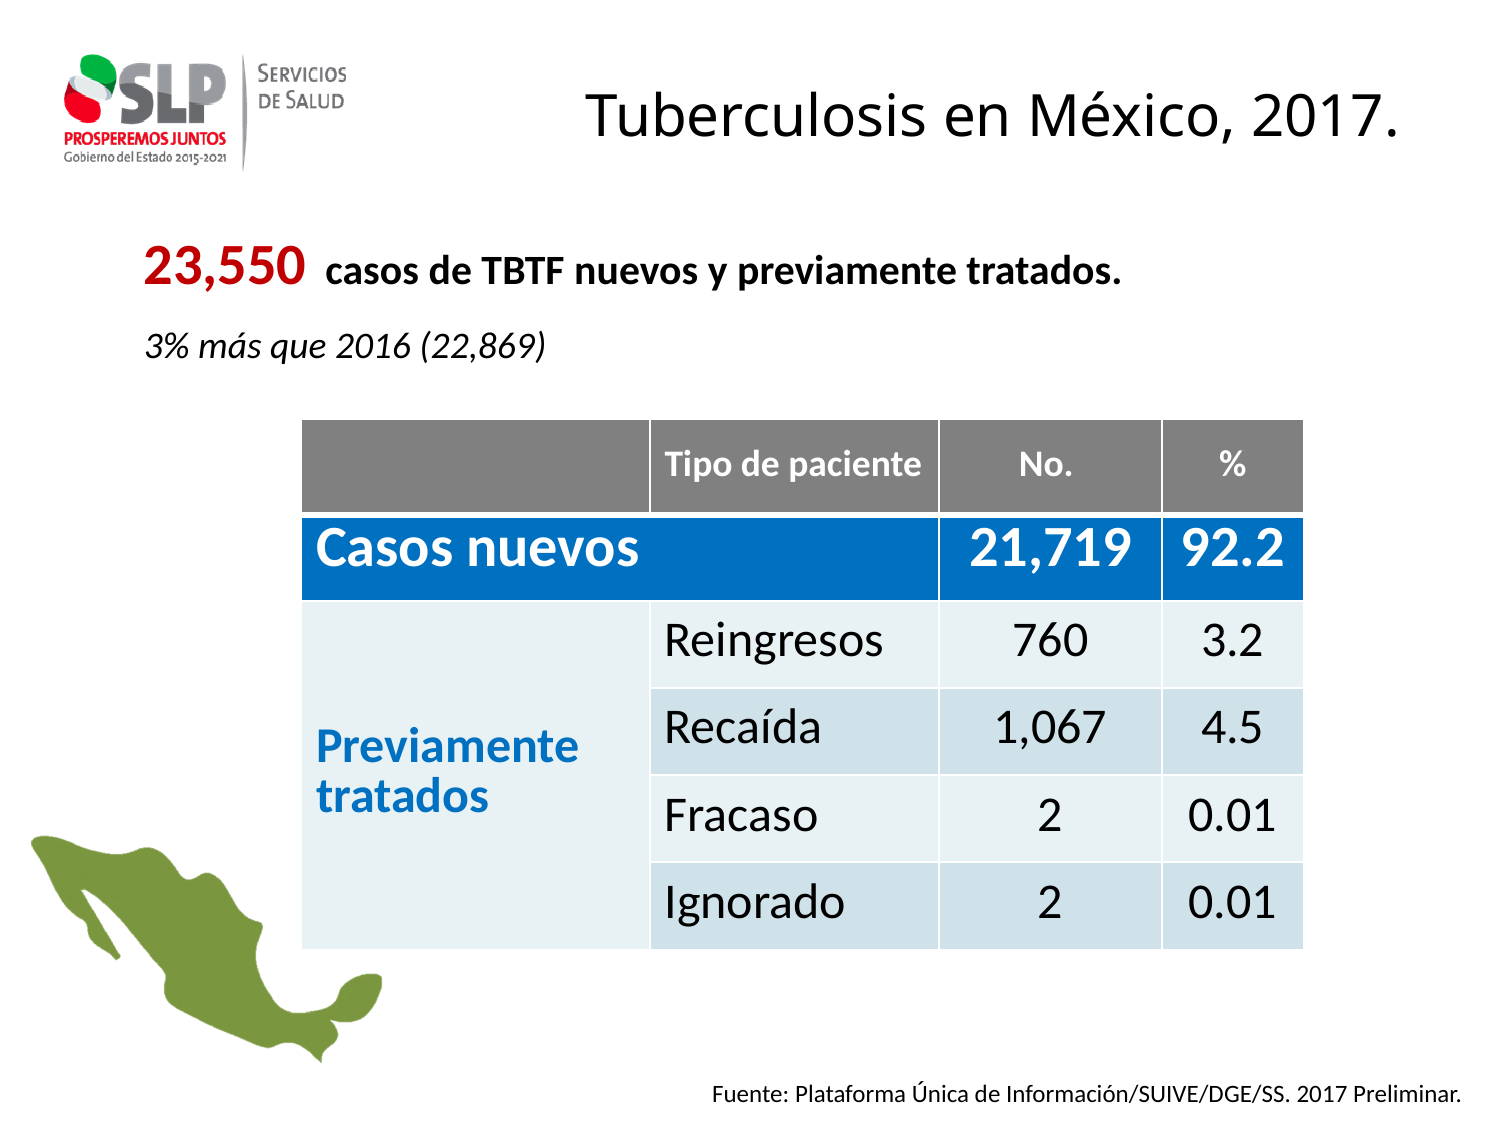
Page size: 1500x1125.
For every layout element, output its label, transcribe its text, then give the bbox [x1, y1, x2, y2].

table_cell Previamente tratados [302, 602, 649, 949]
picture [64, 54, 346, 173]
table_cell 1,067 [940, 689, 1161, 774]
table_cell Casos nuevos [302, 518, 938, 600]
table_cell 0.01 [1163, 776, 1303, 861]
table_cell 4.5 [1163, 689, 1303, 774]
table_cell Recaída [651, 689, 938, 774]
title Tuberculosis en México, 2017. [64, 19, 1415, 207]
table_cell 2 [940, 776, 1161, 861]
table_header [302, 420, 649, 512]
table_cell Ignorado [651, 863, 938, 949]
table_cell 760 [940, 602, 1161, 687]
table_cell 3.2 [1163, 602, 1303, 687]
table_cell 2 [940, 863, 1161, 949]
text_box Fuente: Plataforma Única de Información/SUIVE/DGE/SS. 2017 Preliminar. [387, 1070, 1496, 1116]
picture [30, 773, 383, 1125]
table_cell 0.01 [1163, 863, 1303, 949]
table_header Tipo de paciente [651, 420, 938, 512]
table_cell Fracaso [651, 776, 938, 861]
table_header No. [940, 420, 1161, 512]
text_box 23,550 casos de TBTF nuevos y previamente tratados. 3% más que 2016 (22,869) [129, 190, 1282, 374]
table_cell 92.2 [1163, 518, 1303, 600]
table_header % [1163, 420, 1303, 512]
table_cell Reingresos [651, 602, 938, 687]
table_cell 21,719 [940, 518, 1161, 600]
